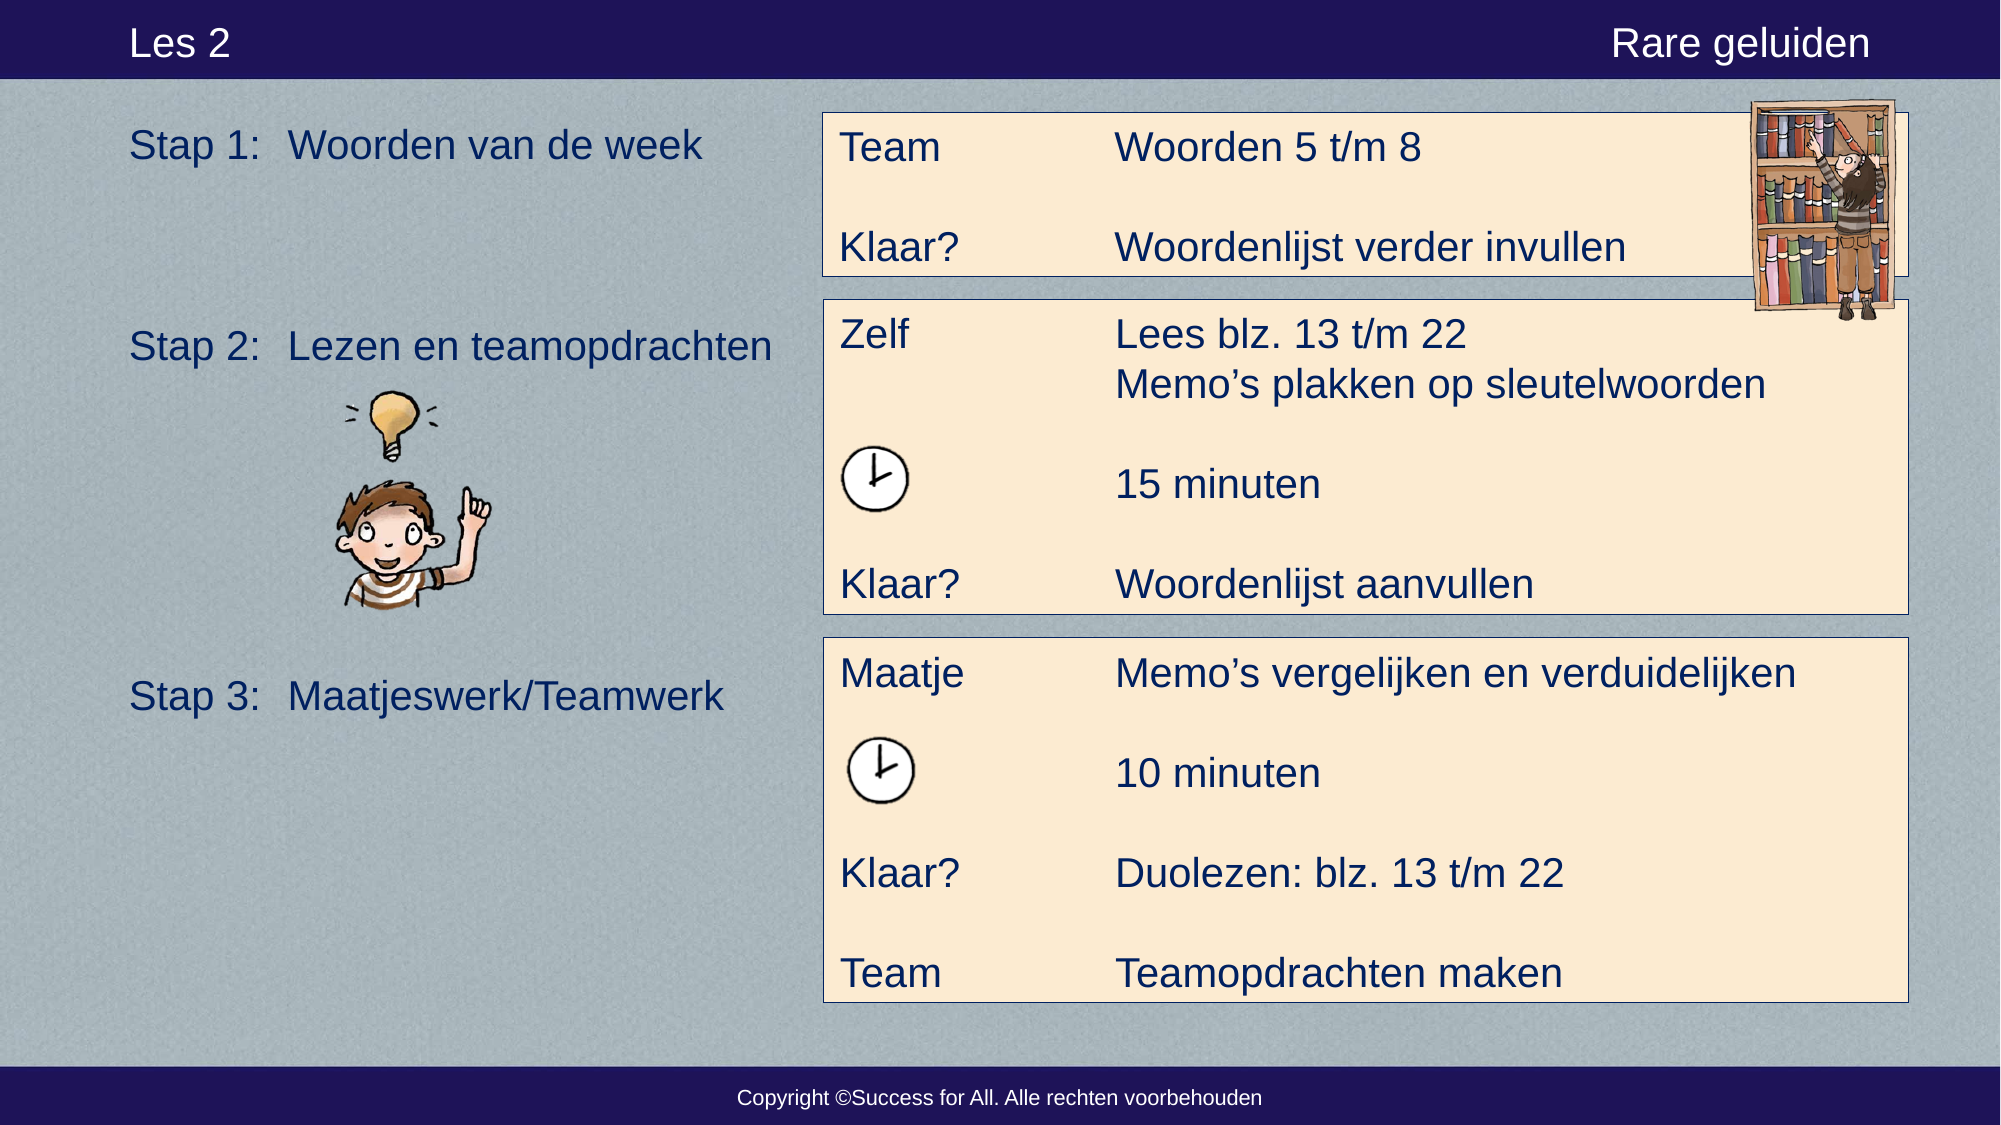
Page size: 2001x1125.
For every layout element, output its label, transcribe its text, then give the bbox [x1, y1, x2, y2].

text_box Rare geluiden [999, 8, 1886, 73]
text_box Team Woorden 5 t/m 8 Klaar? Woordenlijst verder invullen [822, 112, 1735, 277]
text_box Les 2 [114, 8, 354, 73]
text_box Maatje Memo’s vergelijken en verduidelijken 10 minuten Klaar? Duolezen: blz. 13 t/m 22 Team Teamopdrachten maken [823, 637, 1909, 1003]
picture [0, 0, 2001, 1125]
text_box Zelf Lees blz. 13 t/m 22 Memo’s plakken op sleutelwoorden 15 minuten Klaar? Woordenlijst aanvullen [907, 299, 1909, 615]
text_box Copyright ©Success for All. Alle rechten voorbehouden [0, 1076, 2000, 1125]
text_box Stap 1: Woorden van de week Stap 2: Lezen en teamopdrachten Stap 3: Maatjeswerk/Teamwerk [114, 110, 907, 726]
